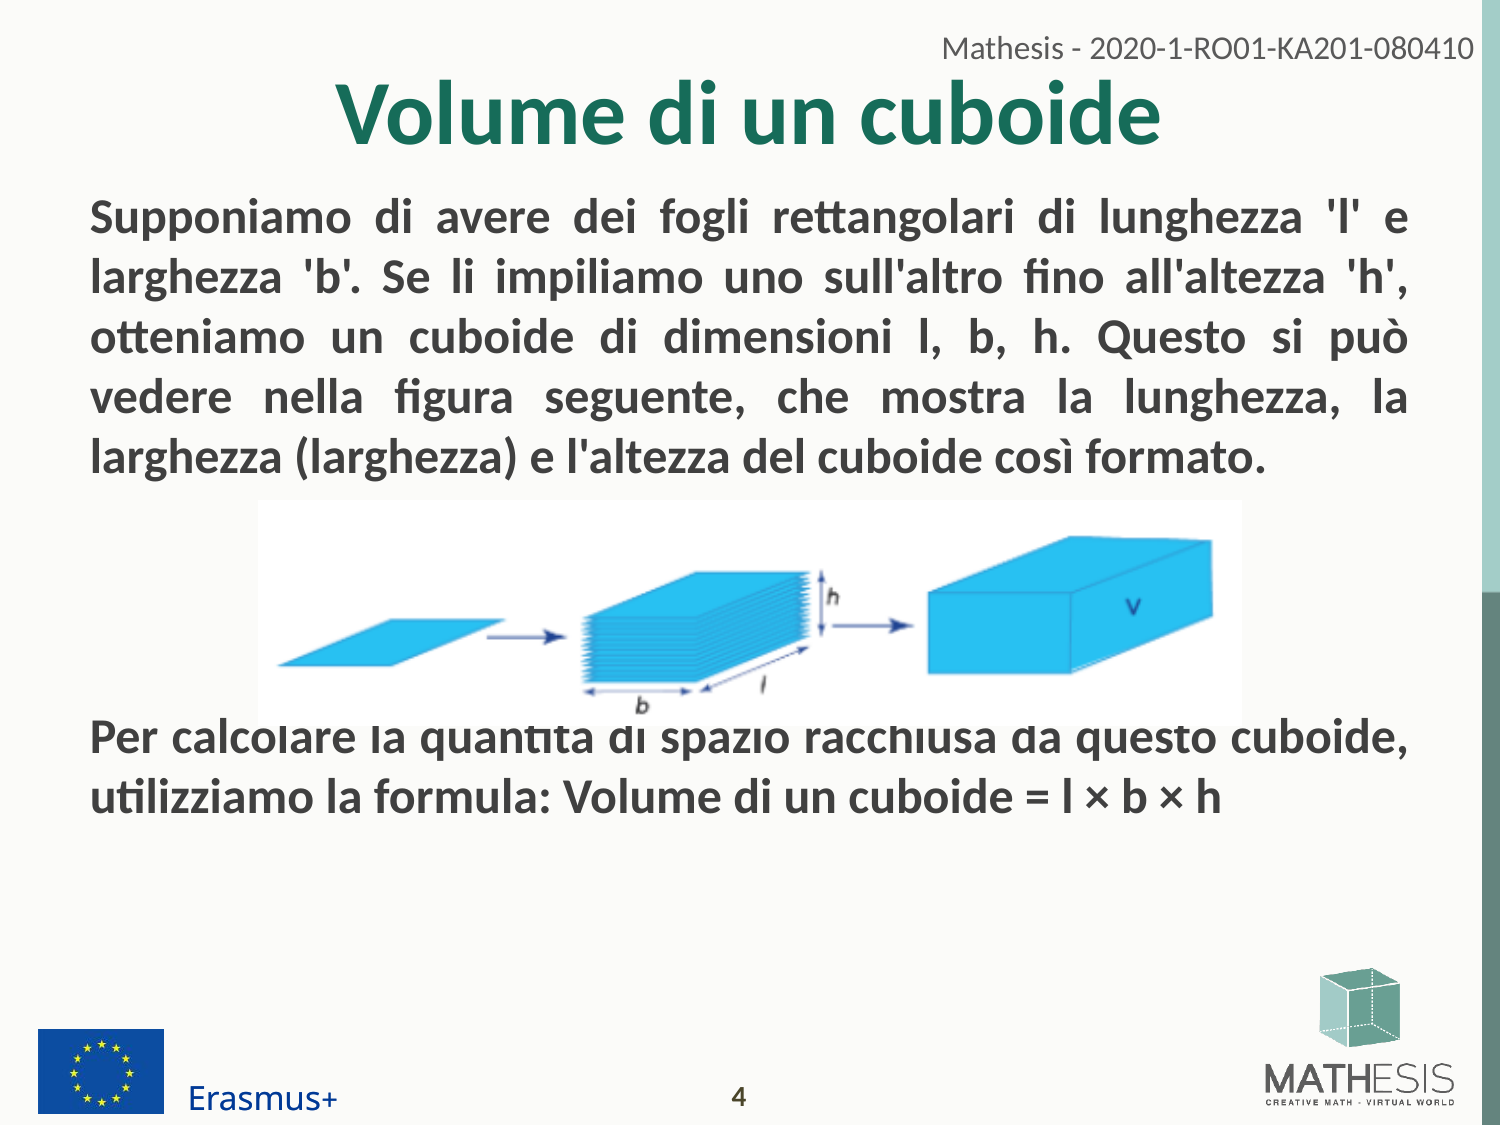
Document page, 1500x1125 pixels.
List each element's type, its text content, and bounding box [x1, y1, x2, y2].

picture [38, 1029, 164, 1114]
list Supponiamo di avere dei fogli rettangolari di lunghezza 'l' e larghezza 'b'. Se li impiliamo uno sull'altro fino all'altezza 'h', otteniamo un cuboide di dimensioni l, b, h. Questo si può vedere nella figura seguente, che mostra la lunghezza, la larghezza (larghezza) e l'altezza del cuboide così formato. Per calcolare la quantità di spazio racchiusa da questo cuboide, utilizziamo la formula: Volume di un cuboide = l × b × h [75, 176, 1425, 1051]
title Volume di un cuboide [75, 45, 1425, 176]
picture [258, 500, 1242, 726]
